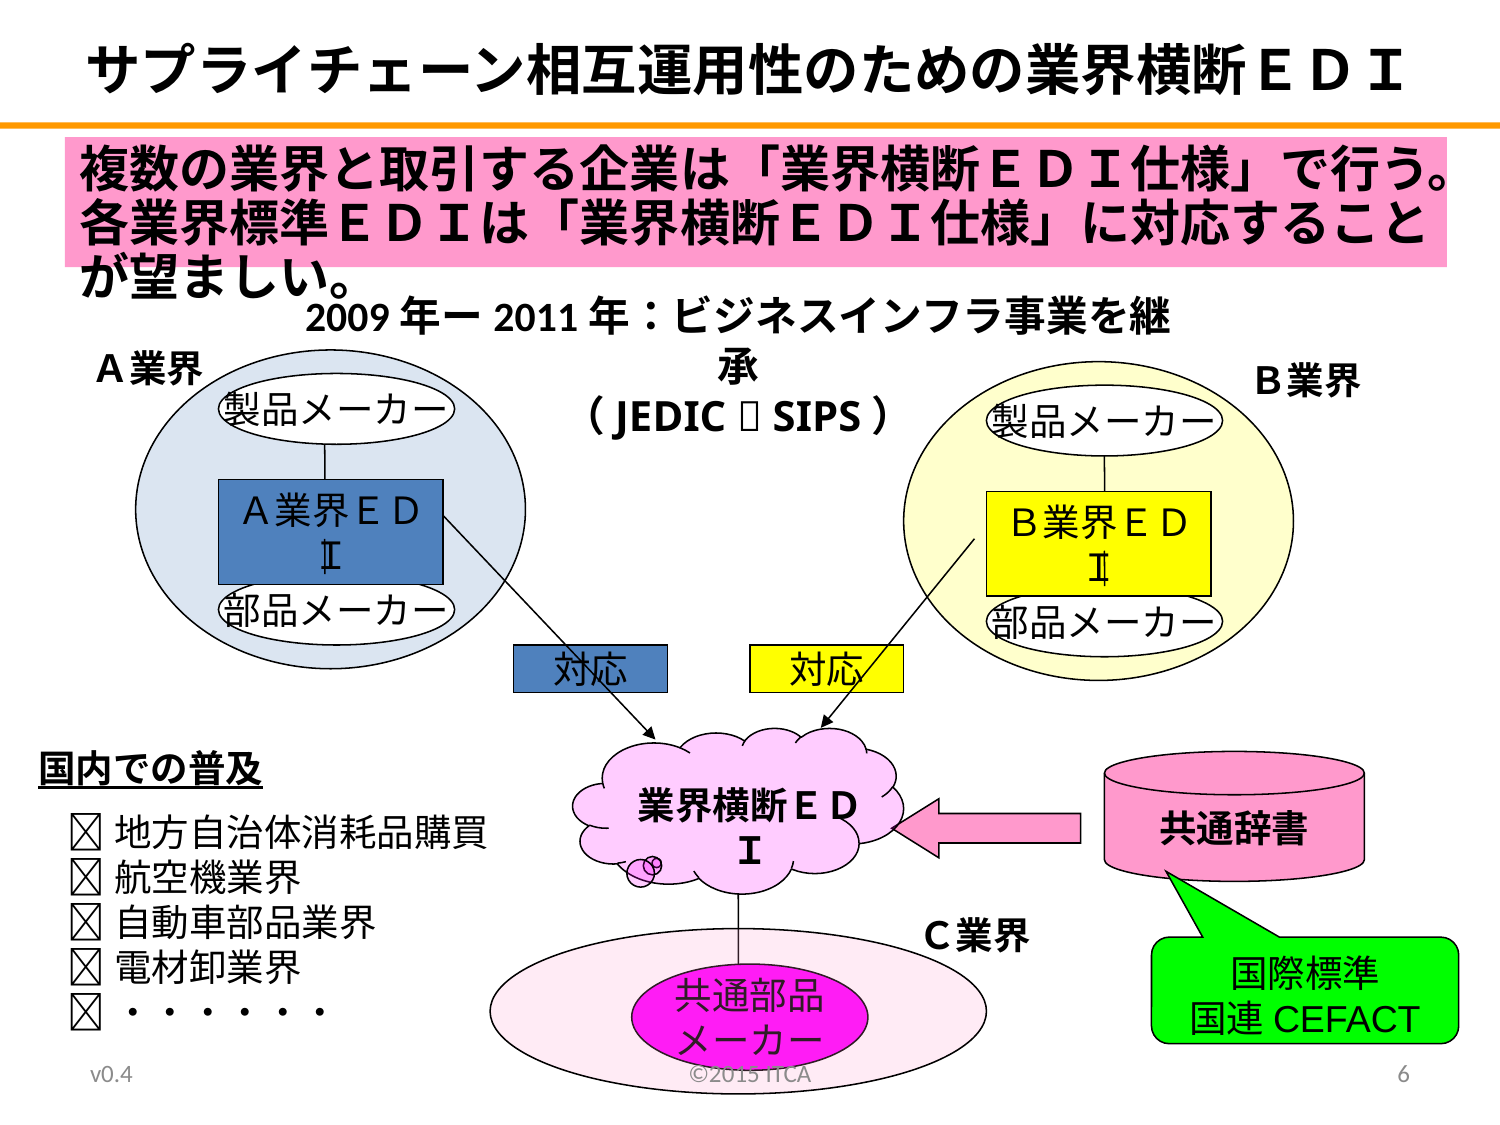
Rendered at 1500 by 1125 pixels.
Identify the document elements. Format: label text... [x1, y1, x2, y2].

text_box [442, 515, 656, 740]
list 複数の業界と取引する企業は「業界横断ＥＤＩ仕様」で行う。各業界標準ＥＤＩは「業界横断ＥＤＩ仕様」に対応することが望ましい。 [64, 137, 1447, 268]
text_box 対応 [851, 645, 904, 693]
text_box 対応 [567, 645, 668, 693]
text_box [628, 880, 695, 888]
title サプライチェーン相互運用性のための業界横断ＥＤＩ [0, 126, 1500, 138]
footer ©2015 ITCA [512, 1042, 988, 1103]
text_box 地方自治体消耗品購買 航空機業界 自動車部品業界 電材卸業界 ・・・・・・ [53, 801, 526, 1042]
text_box Ｃ業界 [903, 904, 1057, 965]
text_box [572, 728, 904, 867]
text_box [1021, 869, 1282, 930]
text_box [231, 356, 277, 392]
text_box 国内での普及 [23, 738, 414, 798]
text_box 部品メーカー [986, 597, 1223, 657]
text_box [894, 798, 1081, 858]
text_box [526, 928, 987, 1042]
text_box 共通辞書 [1104, 751, 1365, 880]
text_box [325, 447, 526, 580]
text_box [820, 538, 975, 728]
text_box 2009年ー2011年：ビジネスインフラ事業を継承 （JEDIC  SIPS） [277, 282, 1199, 447]
text_box 業界横断ＥＤＩ [620, 774, 880, 880]
text_box Ｂ業界ＥＤＩ [986, 491, 1211, 597]
text_box [903, 384, 1294, 681]
text_box Ａ業界 [76, 337, 231, 398]
text_box Ｂ業界 [1234, 349, 1388, 410]
text_box Ａ業界ＥＤＩ [218, 479, 443, 585]
text_box 国際標準 国連CEFACT [1151, 930, 1459, 1044]
text_box [135, 398, 505, 669]
text_box 製品メーカー [1026, 447, 1183, 456]
text_box 対応 [749, 645, 887, 693]
text_box [700, 880, 784, 895]
text_box 製品メーカー [218, 378, 277, 440]
slide_number 6 [1074, 1042, 1425, 1103]
slide_number v0.4 [75, 1042, 425, 1103]
text_box 部品メーカー [218, 585, 455, 646]
text_box 製品メーカー [1199, 399, 1223, 442]
text_box 対応 [513, 645, 610, 693]
title サプライチェーン相互運用性のための業界横断ＥＤＩ [0, 0, 1500, 125]
